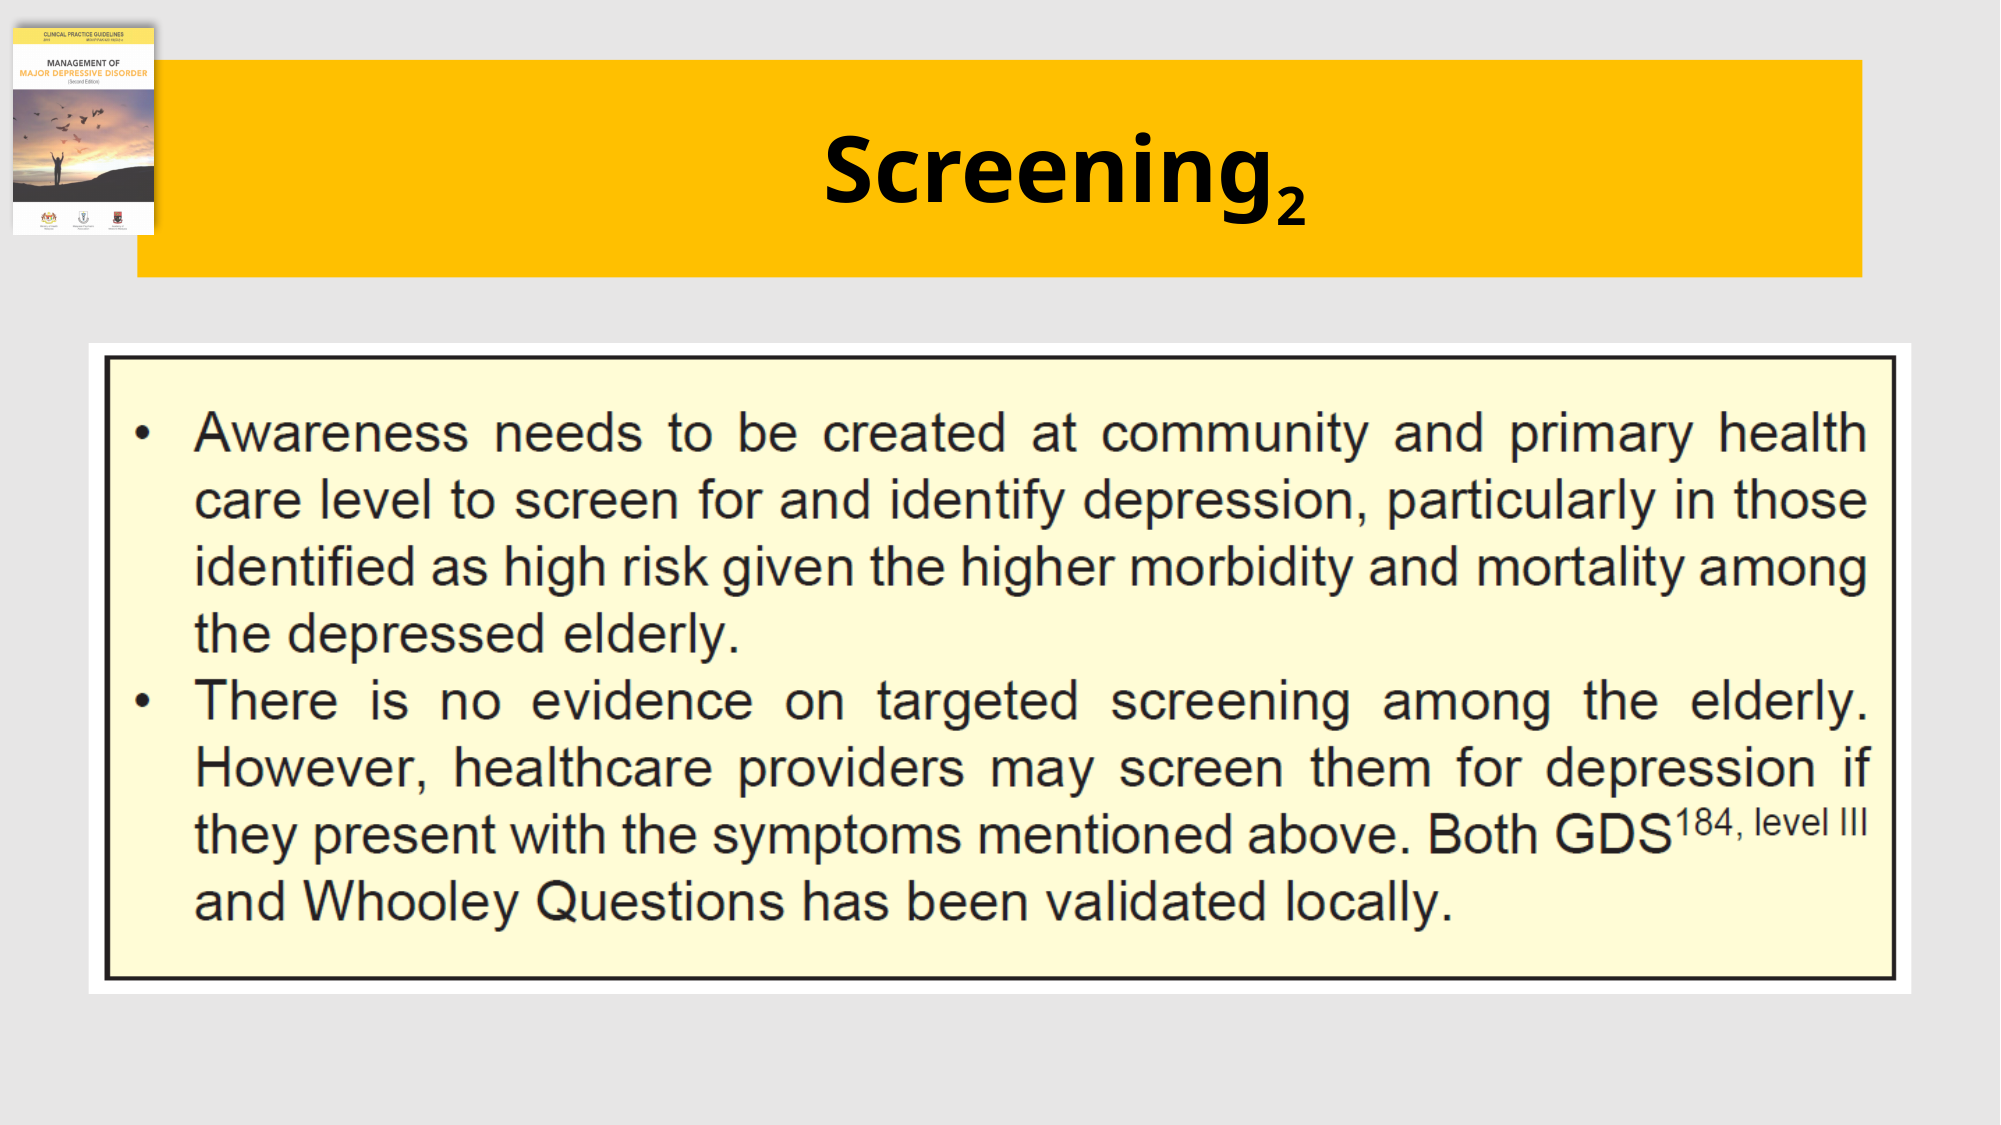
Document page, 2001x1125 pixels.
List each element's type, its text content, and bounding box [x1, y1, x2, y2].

picture [88, 343, 1912, 994]
picture [13, 28, 154, 235]
title Screening2 [137, 59, 1863, 278]
